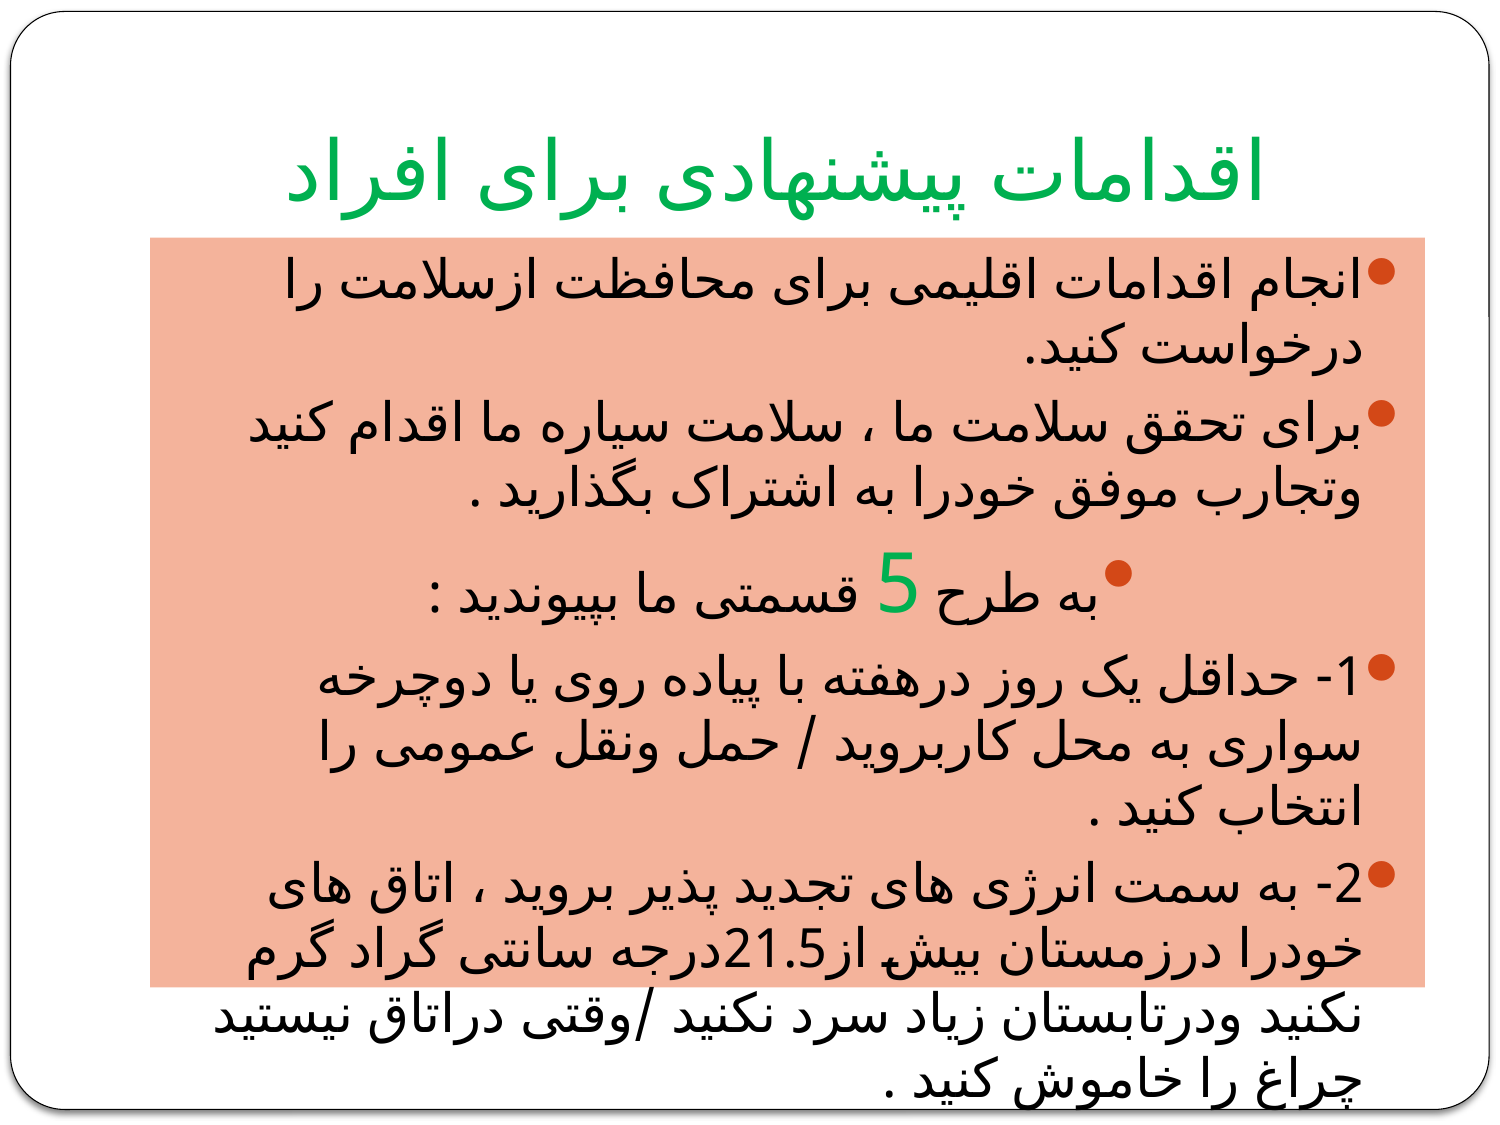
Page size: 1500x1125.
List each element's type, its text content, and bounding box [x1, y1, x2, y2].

list انجام اقدامات اقلیمی برای محافظت ازسلامت را درخواست کنید. برای تحقق سلامت ما ، سلامت سیاره ما اقدام کنید وتجارب موفق خودرا به اشتراک بگذارید . به طرح 5 قسمتی ما بپیوندید : 1- حداقل یک روز درهفته با پیاده روی یا دوچرخه سواری به محل کاربروید / حمل ونقل عمومی را انتخاب کنید . 2- به سمت انرژی های تجدید پذیر بروید ، اتاق های خودرا درزمستان بیش از21.5درجه سانتی گراد گرم نکنید ودرتابستان زیاد سرد نکنید /وقتی دراتاق نیستید چراغ را خاموش کنید . [150, 237, 1425, 988]
title اقدامات پیشنهادی برای افراد [150, 45, 1425, 233]
